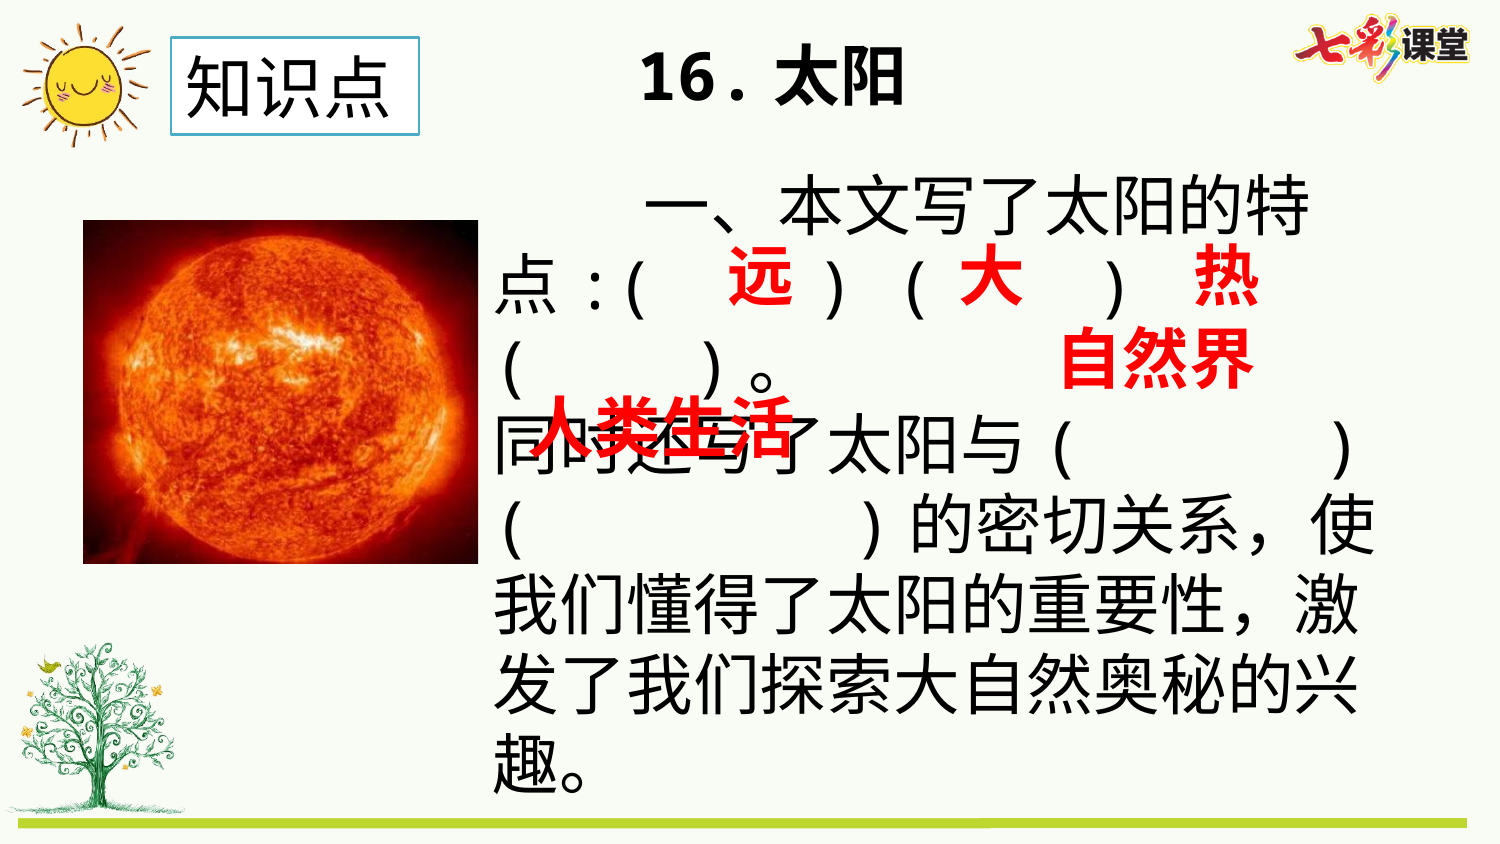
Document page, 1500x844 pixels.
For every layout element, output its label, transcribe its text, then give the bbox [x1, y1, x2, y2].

text_box 一、本文写了太阳的特点:( ) ( ) ( )。 同时还写了太阳与( ) ( )的密切关系，使我们懂得了太阳的重要性，激发了我们探索大自然奥秘的兴趣。 [478, 155, 1423, 811]
text_box 大 [943, 226, 1057, 322]
picture [82, 219, 479, 565]
text_box 人类生活 [513, 378, 872, 474]
text_box 16.太阳 [622, 26, 922, 121]
picture [0, 608, 1467, 844]
picture [0, 0, 173, 172]
text_box 热 [1178, 226, 1283, 309]
text_box 远 [712, 226, 848, 322]
text_box 自然界 [1040, 309, 1316, 405]
picture [1291, 9, 1472, 87]
text_box 知识点 [170, 36, 420, 136]
